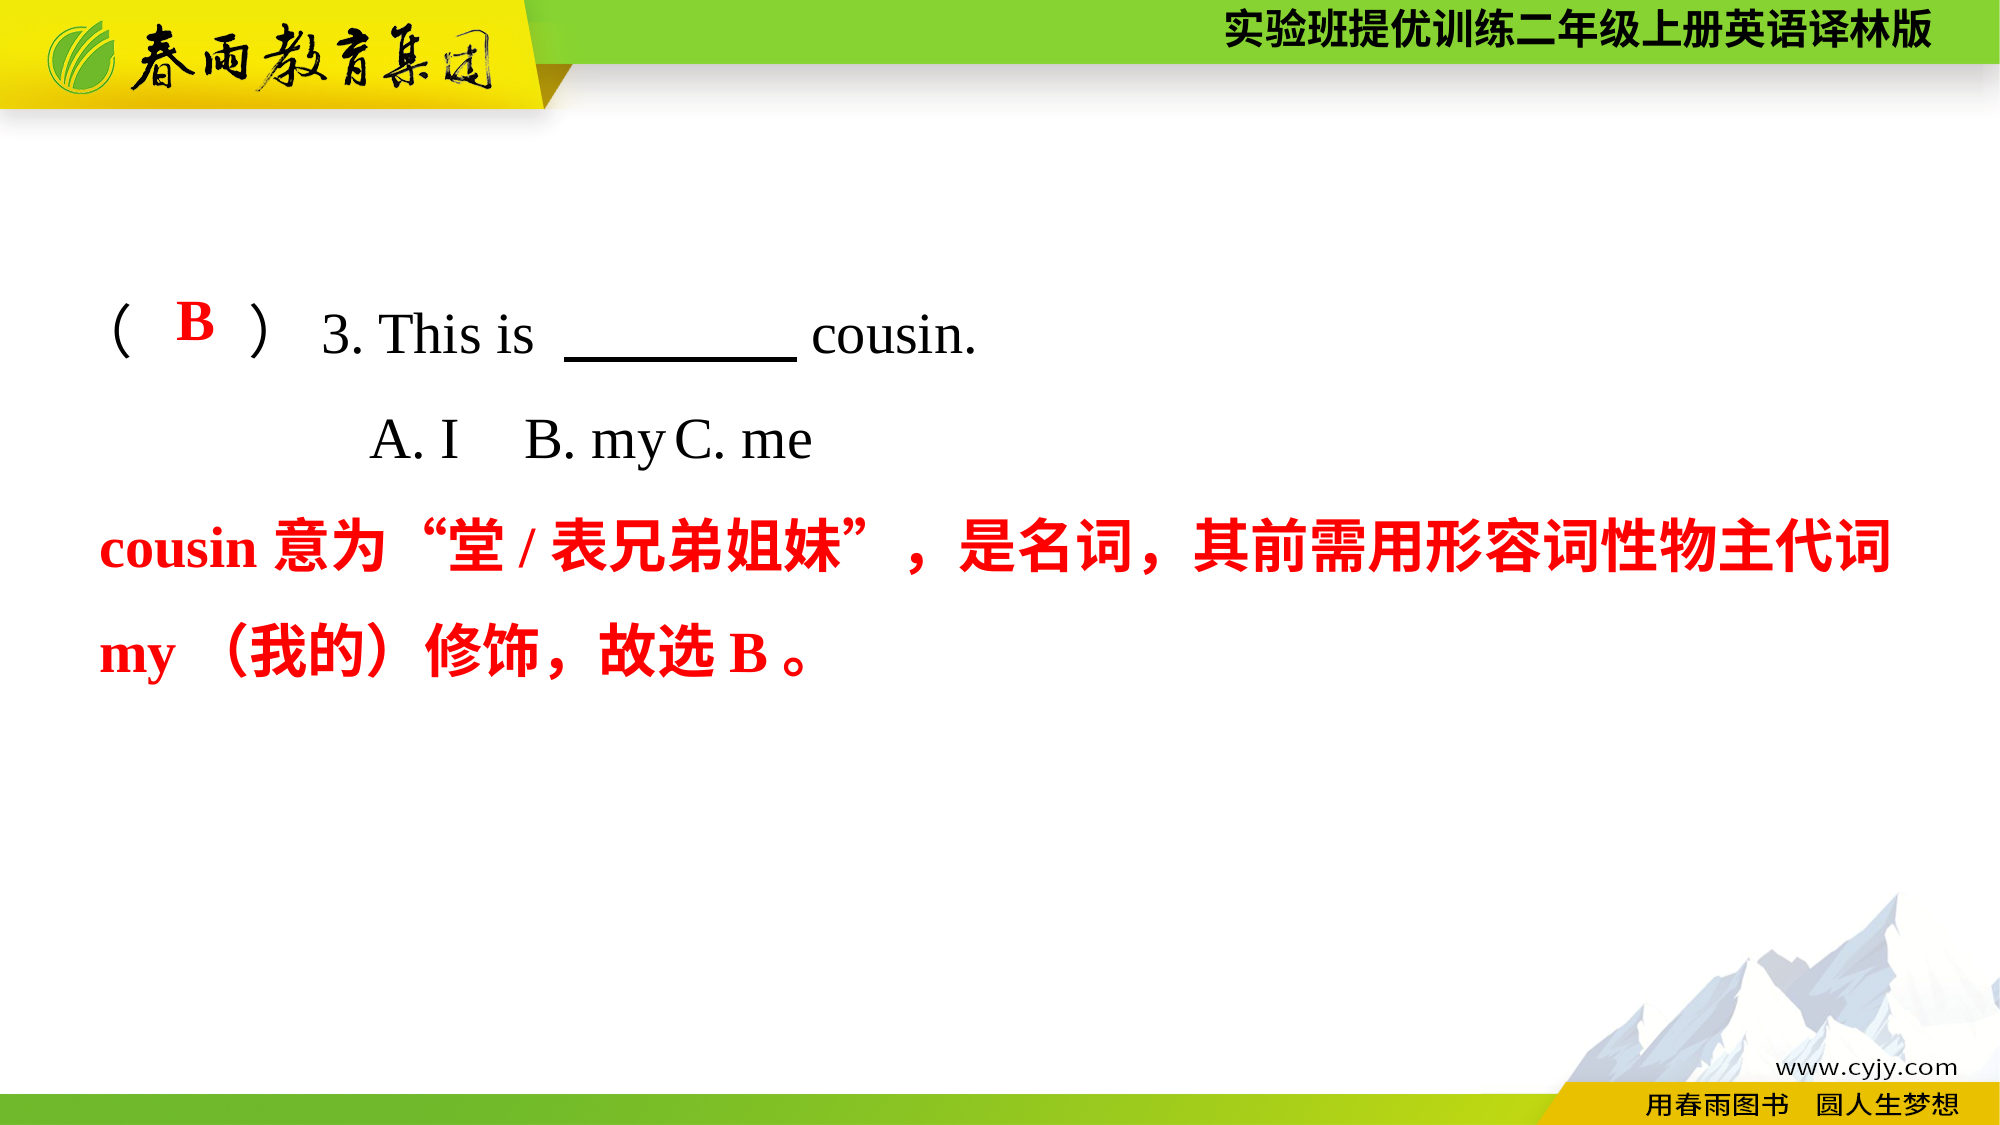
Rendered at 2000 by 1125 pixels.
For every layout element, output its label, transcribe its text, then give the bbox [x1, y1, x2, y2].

list （ ）3. This is cousin. A. I B. my C. me [59, 252, 1944, 480]
text_box cousin意为“堂/表兄弟姐妹”，是名词，其前需用形容词性物主代词my（我的）修饰，故选B。 [84, 466, 1922, 692]
text_box B [161, 274, 231, 360]
picture [0, 0, 2000, 1125]
